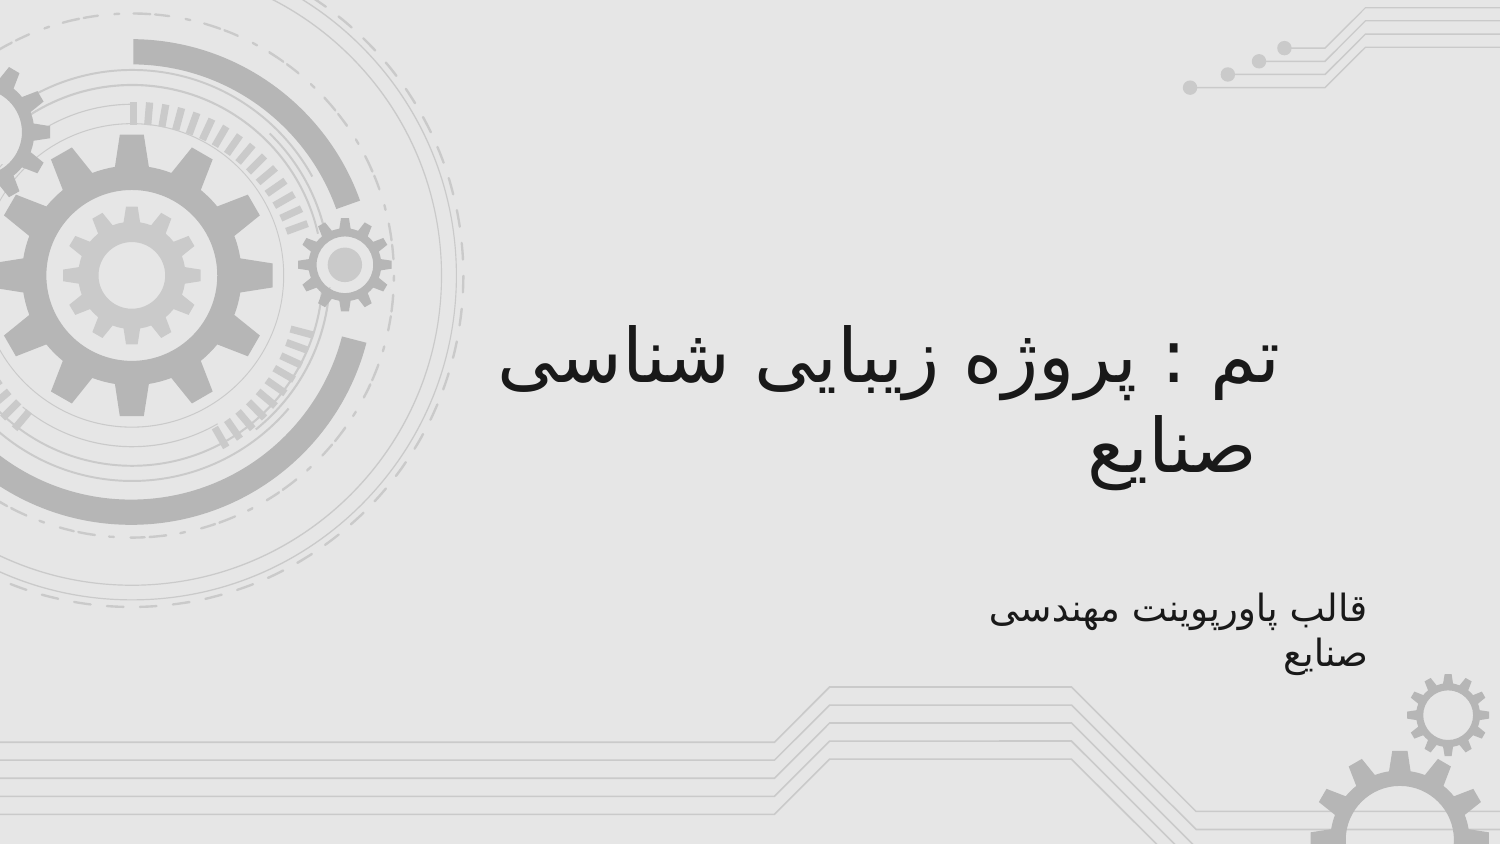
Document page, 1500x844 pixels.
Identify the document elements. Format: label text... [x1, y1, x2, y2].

subtitle قالب پاورپوینت مهندسی صنایع [901, 569, 1383, 648]
title تم : پروژه زیبایی شناسی صنایع [469, 371, 1297, 503]
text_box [0, 0, 465, 609]
